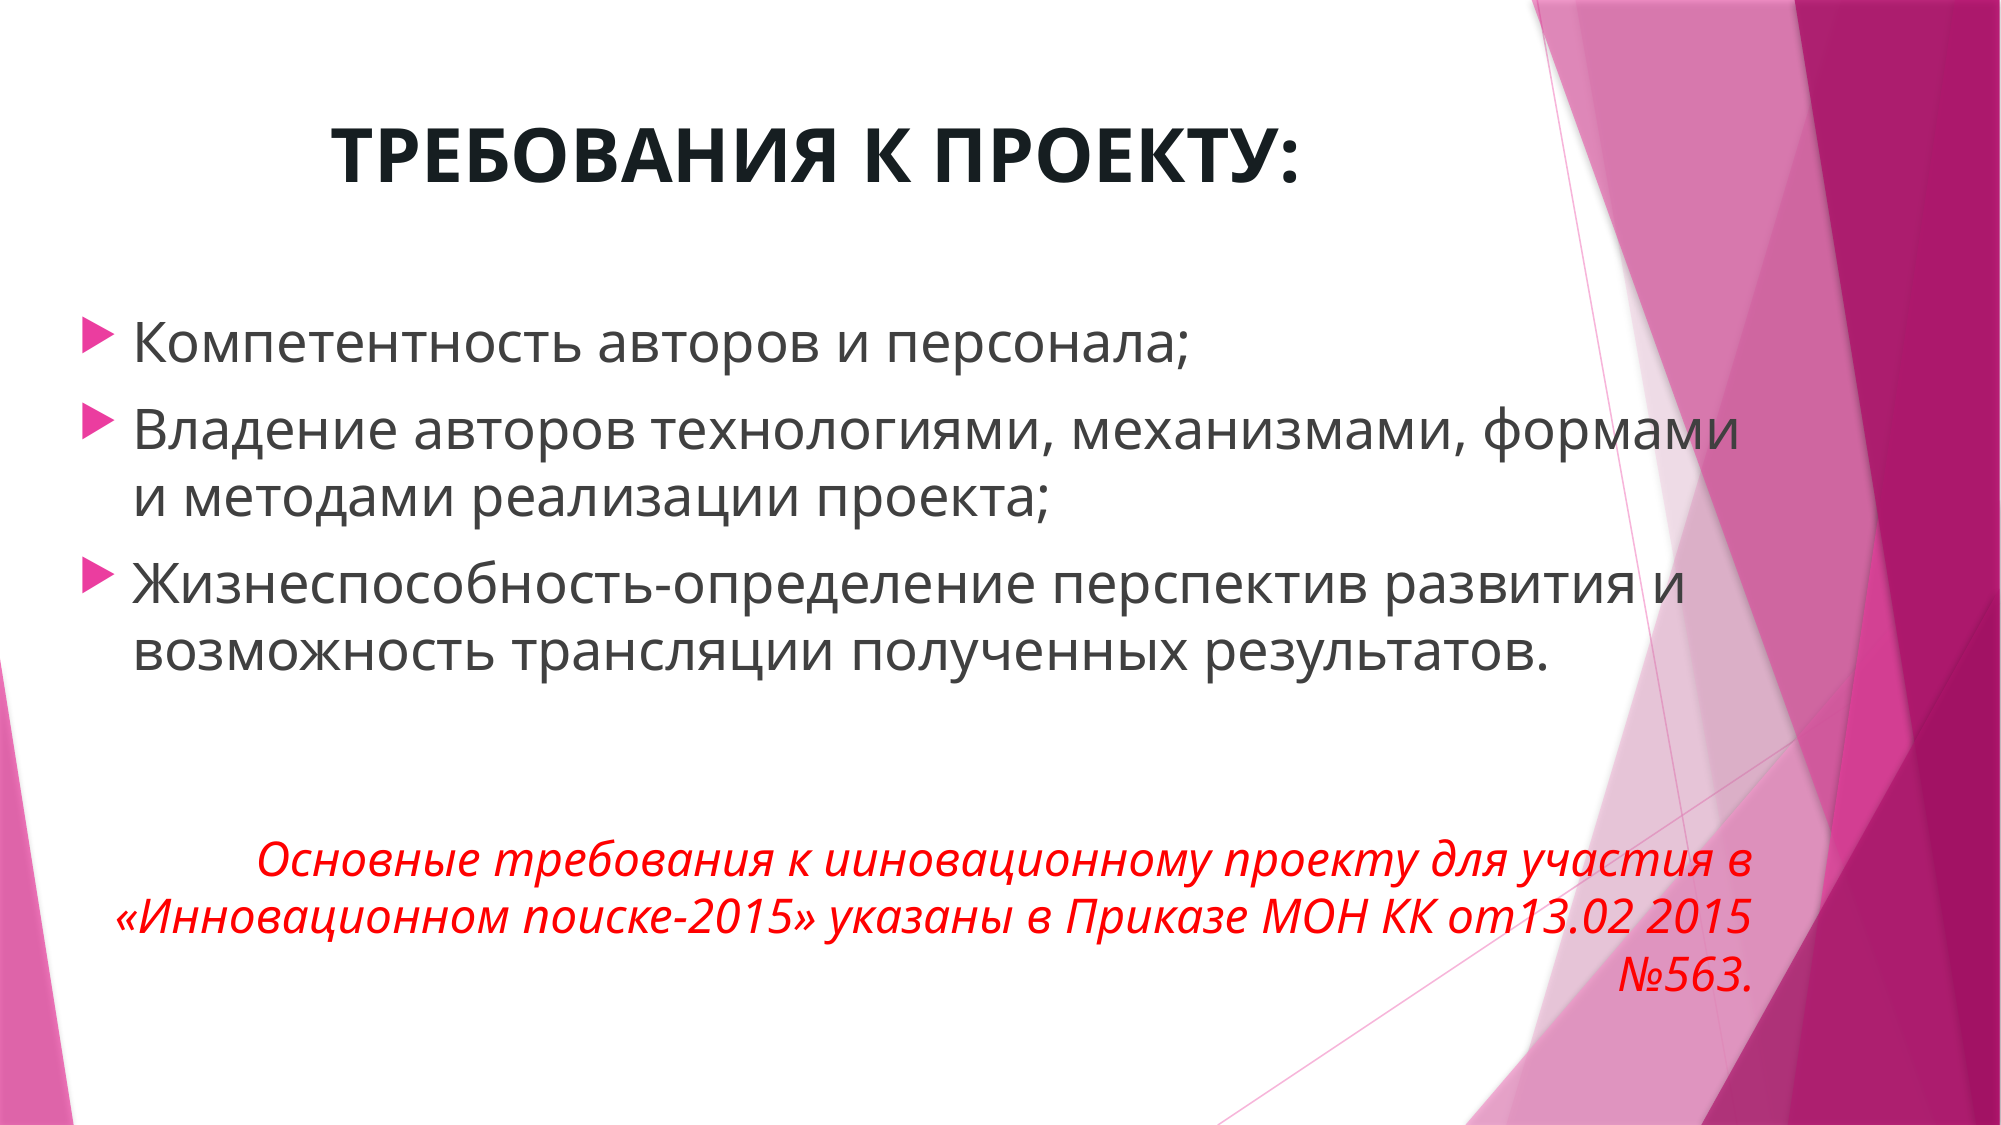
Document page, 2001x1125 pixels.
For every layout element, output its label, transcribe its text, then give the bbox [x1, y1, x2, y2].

list Компетентность авторов и персонала; Владение авторов технологиями, механизмами, формами и методами реализации проекта; Жизнеспособность-определение перспектив развития и возможность трансляции полученных результатов. Основные требования к ииновационному проекту для участия в «Инновационном поиске-2015» указаны в Приказе МОН КК от13.02 2015 №563. [63, 299, 1771, 1014]
title ТРЕБОВАНИЯ К ПРОЕКТУ: [110, 99, 1522, 299]
